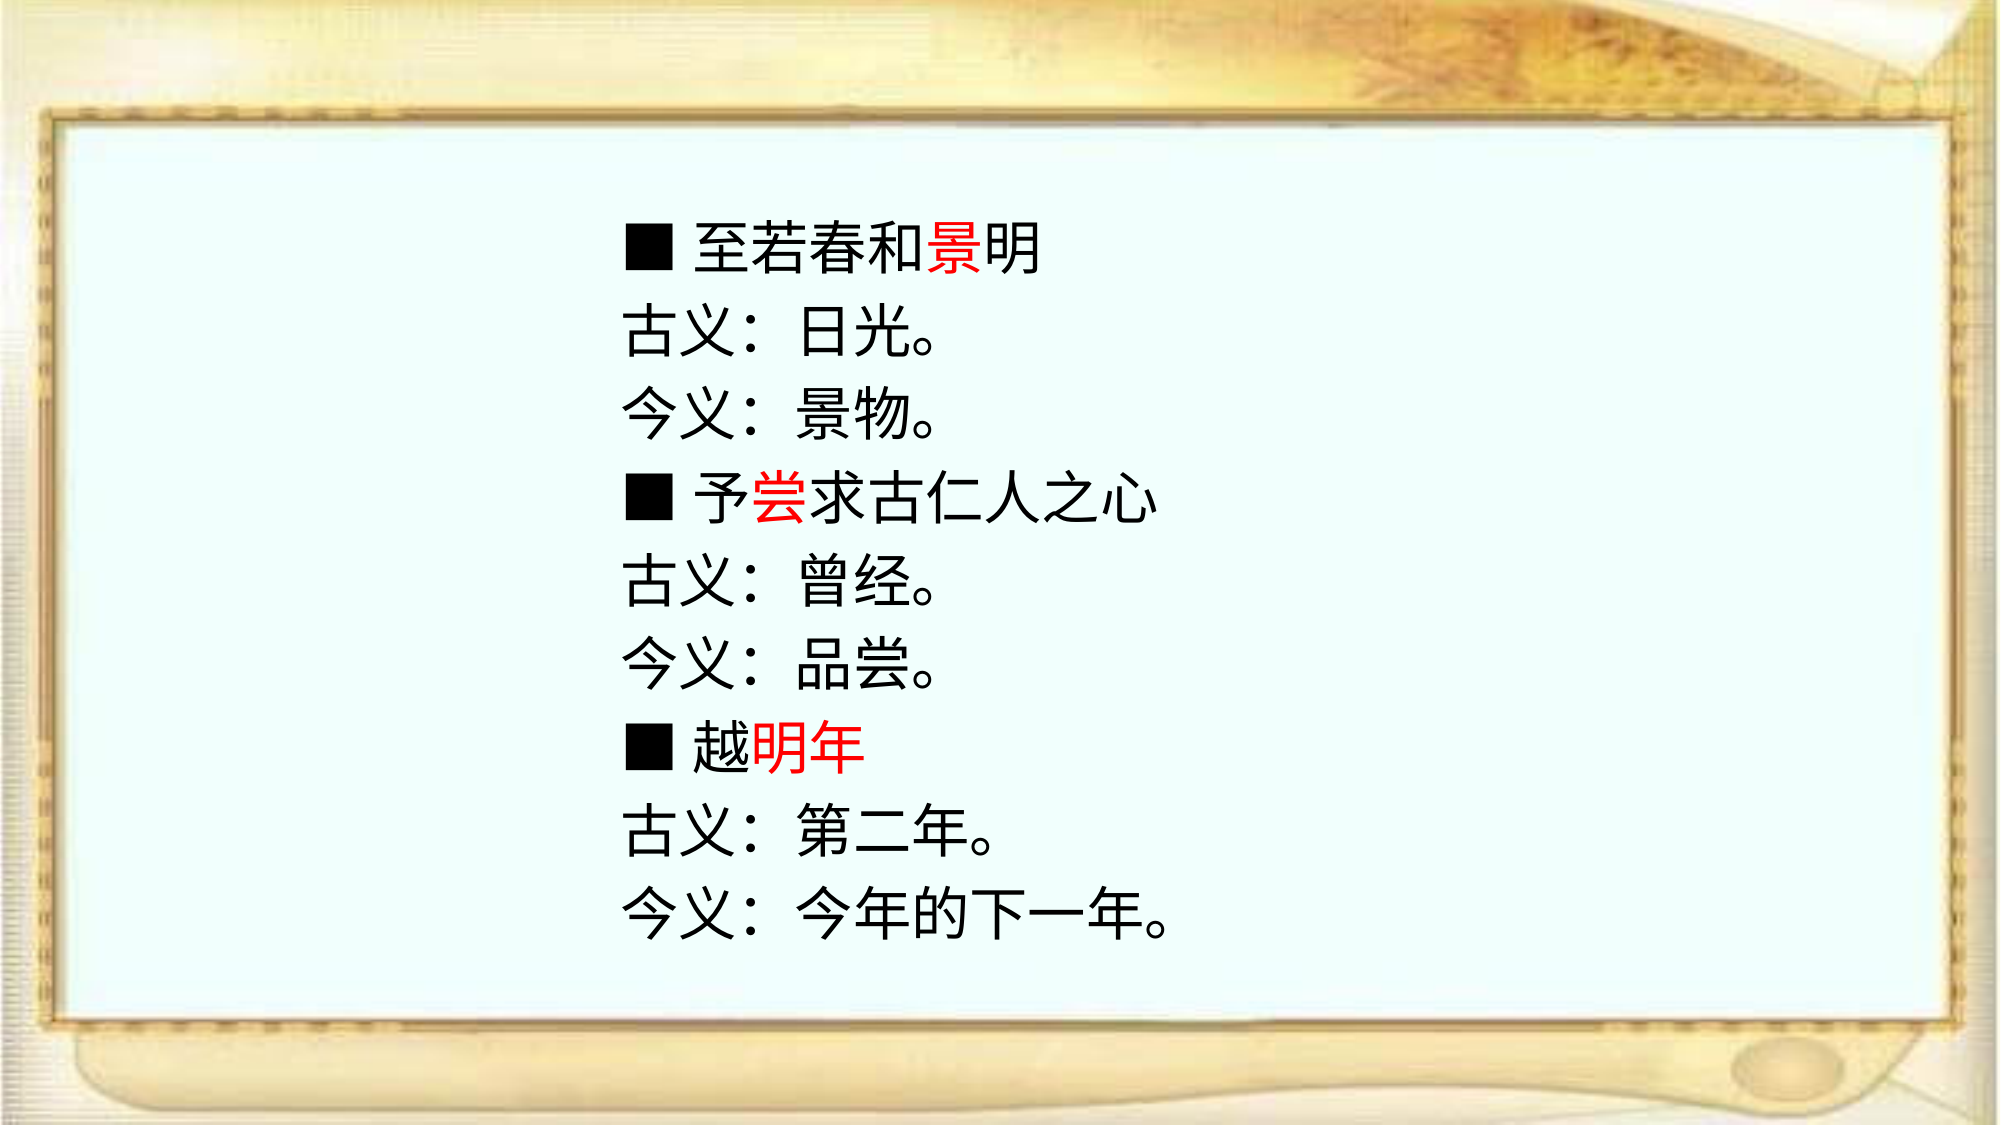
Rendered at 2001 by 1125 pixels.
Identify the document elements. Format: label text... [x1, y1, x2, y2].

picture [0, 0, 2001, 1125]
text_box ■至若春和景明 古义：日光。 今义：景物。 ■予尝求古仁人之心 古义：曾经。 今义：品尝。 ■越明年 古义：第二年。 今义：今年的下一年。 [605, 190, 1375, 955]
